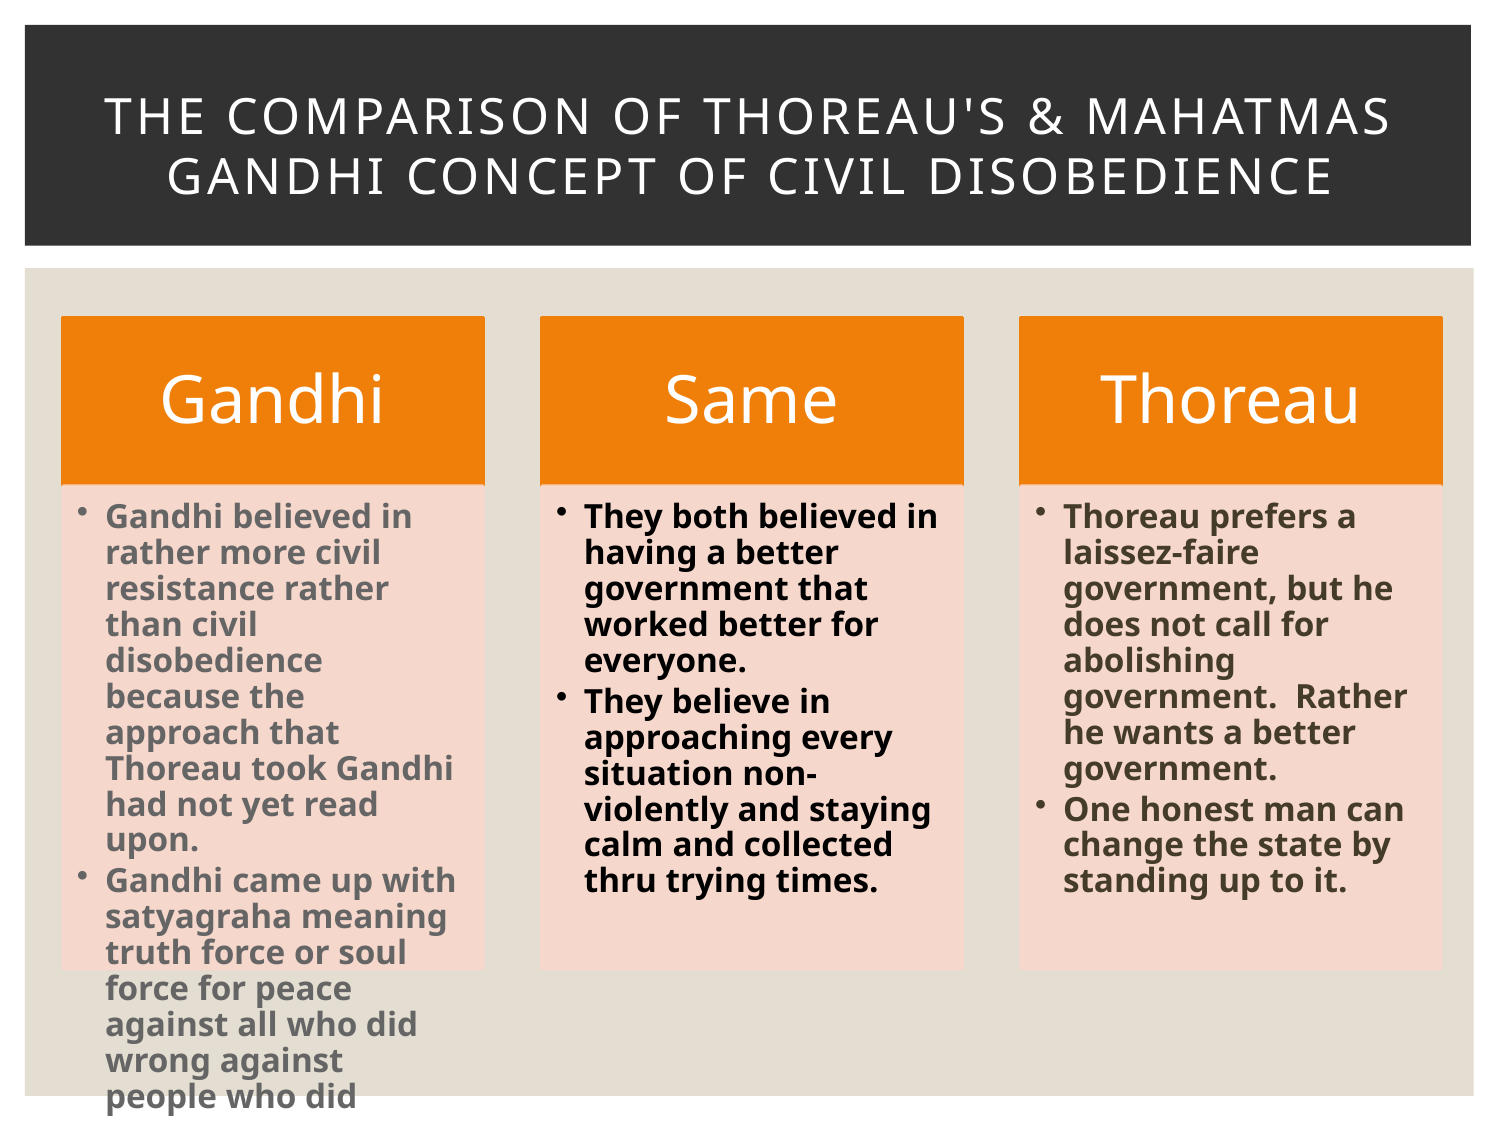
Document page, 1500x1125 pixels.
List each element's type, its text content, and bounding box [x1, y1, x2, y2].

title The comparison of Thoreau's & mahatmas Gandhi concept of civil disobedience [62, 58, 1438, 232]
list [62, 281, 1442, 1006]
